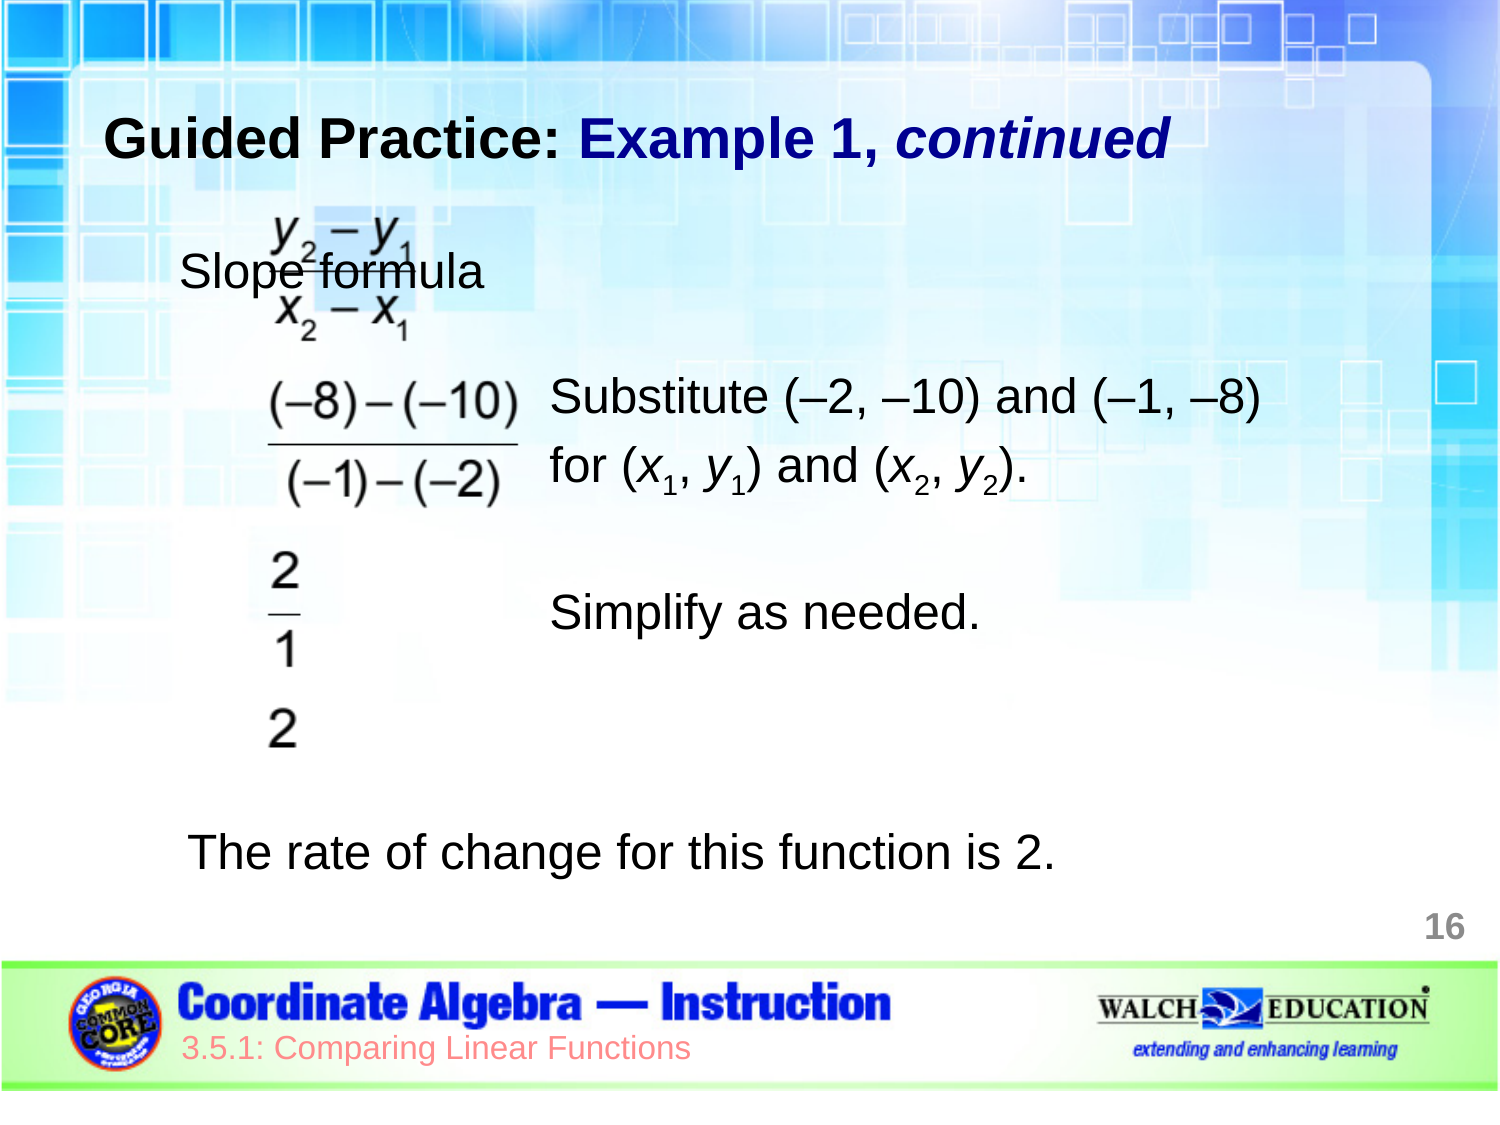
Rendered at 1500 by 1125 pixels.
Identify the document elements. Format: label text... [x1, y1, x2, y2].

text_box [264, 537, 303, 670]
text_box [264, 367, 522, 510]
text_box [264, 703, 299, 750]
picture [1, 0, 1500, 1091]
footer 3.5.1: Comparing Linear Functions [166, 1024, 1080, 1069]
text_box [264, 194, 418, 344]
slide_number 16 [1361, 901, 1481, 949]
text_box Guided Practice: Example 1, continued Slope formula Substitute (–2, –10) and (–1, –8) for (x1, y1) and (x2, y2). Simplify as needed. The rate of change for this function is 2. [88, 93, 1390, 914]
